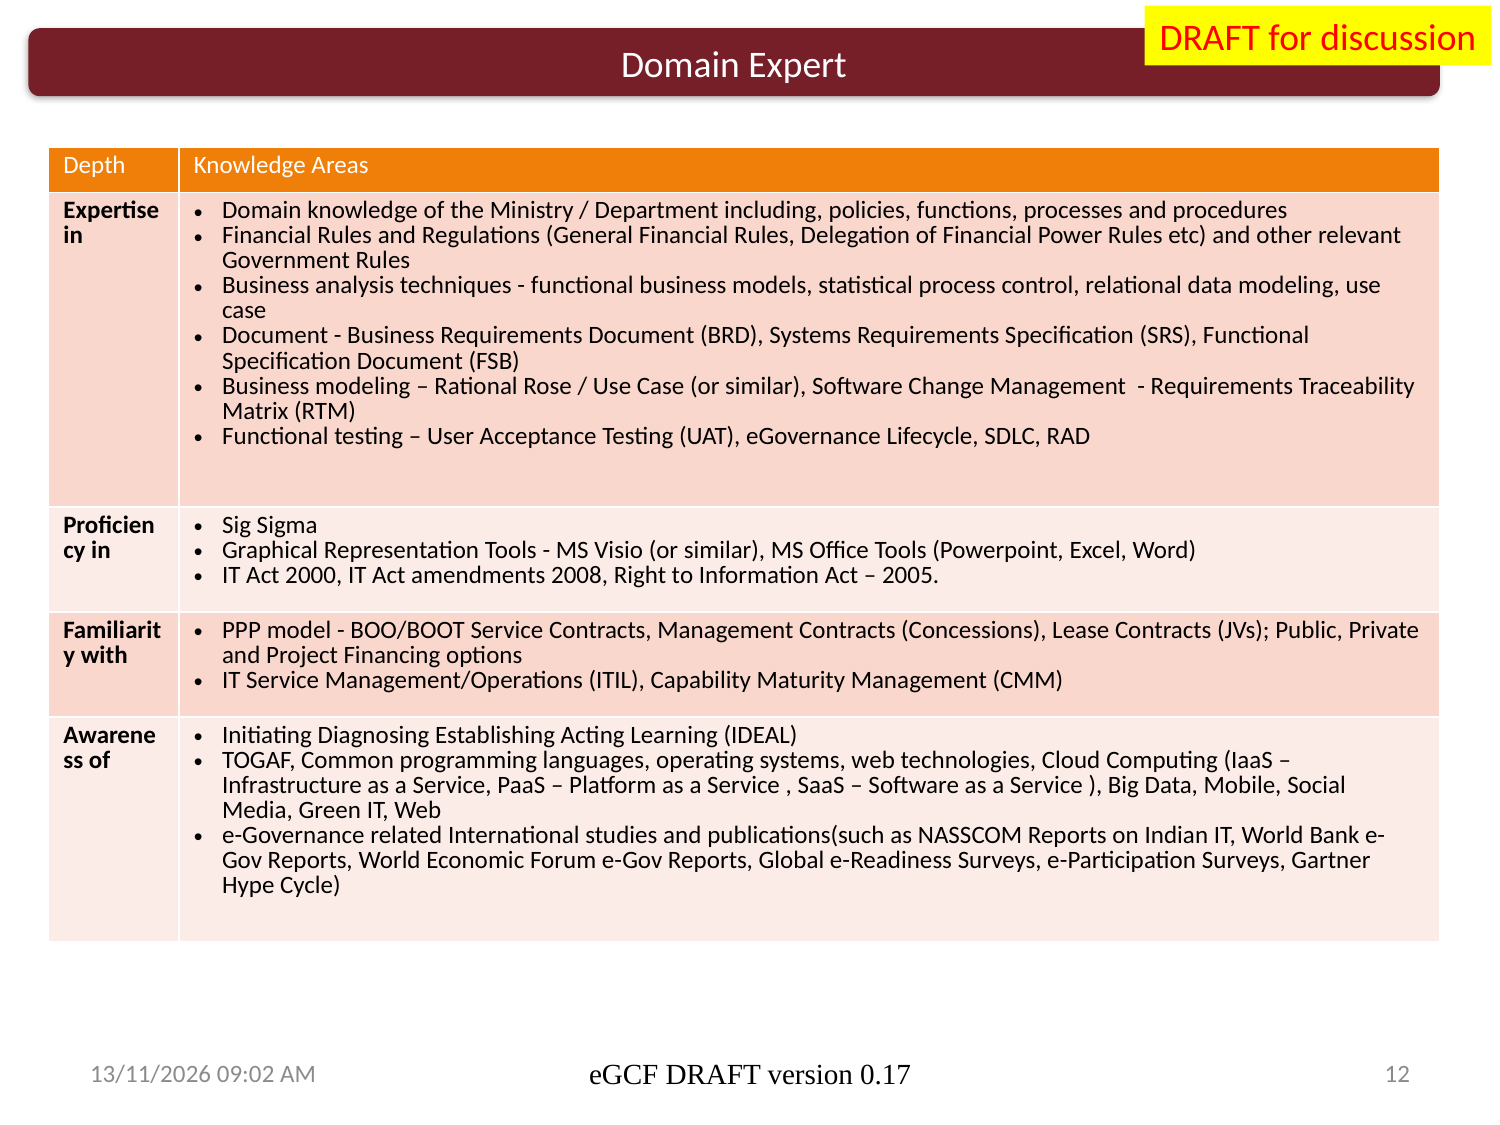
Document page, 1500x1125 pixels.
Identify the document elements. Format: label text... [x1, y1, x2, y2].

footer eGCF DRAFT version 0.17 [512, 1042, 988, 1103]
table_cell Expertise in [49, 193, 178, 506]
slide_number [75, 1042, 425, 1103]
text_box Domain Expert [27, 27, 1441, 97]
table_cell Familiarity with [49, 613, 178, 716]
slide_number 12 [1074, 1042, 1425, 1103]
table_cell Domain knowledge of the Ministry / Department including, policies, functions, processes and procedures Financial Rules and Regulations (General Financial Rules, Delegation of Financial Power Rules etc) and other relevant Government Rules Business analysis techniques - functional business models, statistical process control, relational data modeling, use case Document - Business Requirements Document (BRD), Systems Requirements Specification (SRS), Functional Specification Document (FSB) Business modeling – Rational Rose / Use Case (or similar), Software Change Management - Requirements Traceability Matrix (RTM) Functional testing – User Acceptance Testing (UAT), eGovernance Lifecycle, SDLC, RAD [180, 193, 1439, 506]
table_header Depth [49, 148, 178, 192]
table_cell Initiating Diagnosing Establishing Acting Learning (IDEAL) TOGAF, Common programming languages, operating systems, web technologies, Cloud Computing (IaaS – Infrastructure as a Service, PaaS – Platform as a Service , SaaS – Software as a Service ), Big Data, Mobile, Social Media, Green IT, Web e-Governance related International studies and publications(such as NASSCOM Reports on Indian IT, World Bank e-Gov Reports, World Economic Forum e-Gov Reports, Global e-Readiness Surveys, e-Participation Surveys, Gartner Hype Cycle) [180, 718, 1439, 941]
table_header Knowledge Areas [180, 148, 1439, 192]
table_cell PPP model - BOO/BOOT Service Contracts, Management Contracts (Concessions), Lease Contracts (JVs); Public, Private and Project Financing options IT Service Management/Operations (ITIL), Capability Maturity Management (CMM) [180, 613, 1439, 716]
table_cell Awareness of [49, 718, 178, 941]
table_cell Proficiency in [49, 508, 178, 611]
text_box DRAFT for discussion [1144, 5, 1492, 66]
table_cell Sig Sigma Graphical Representation Tools - MS Visio (or similar), MS Office Tools (Powerpoint, Excel, Word) IT Act 2000, IT Act amendments 2008, Right to Information Act – 2005. [180, 508, 1439, 611]
